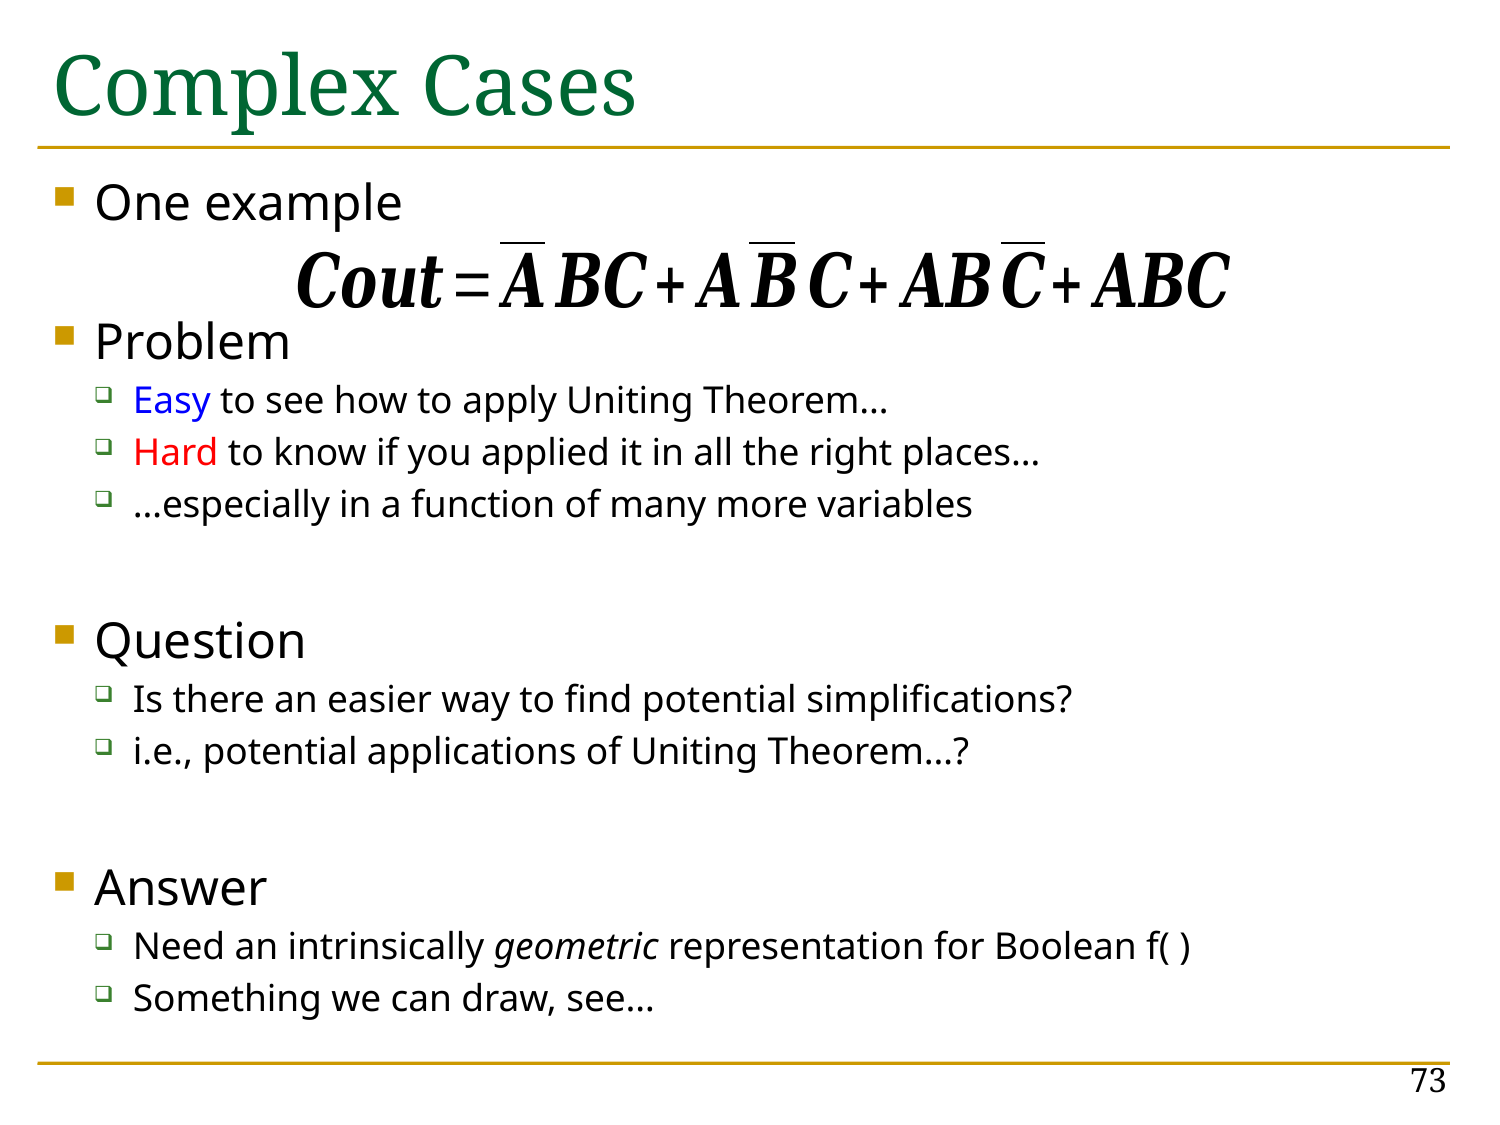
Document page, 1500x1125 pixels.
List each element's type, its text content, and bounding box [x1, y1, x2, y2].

list One example Problem Easy to see how to apply Uniting Theorem… Hard to know if you applied it in all the right places… …especially in a function of many more variables Question Is there an easier way to find potential simplifications? i.e., potential applications of Uniting Theorem…? Answer Need an intrinsically geometric representation for Boolean f( ) Something we can draw, see… [37, 163, 1450, 1016]
title Complex Cases [37, 24, 1450, 163]
slide_number 73 [1111, 1036, 1462, 1112]
